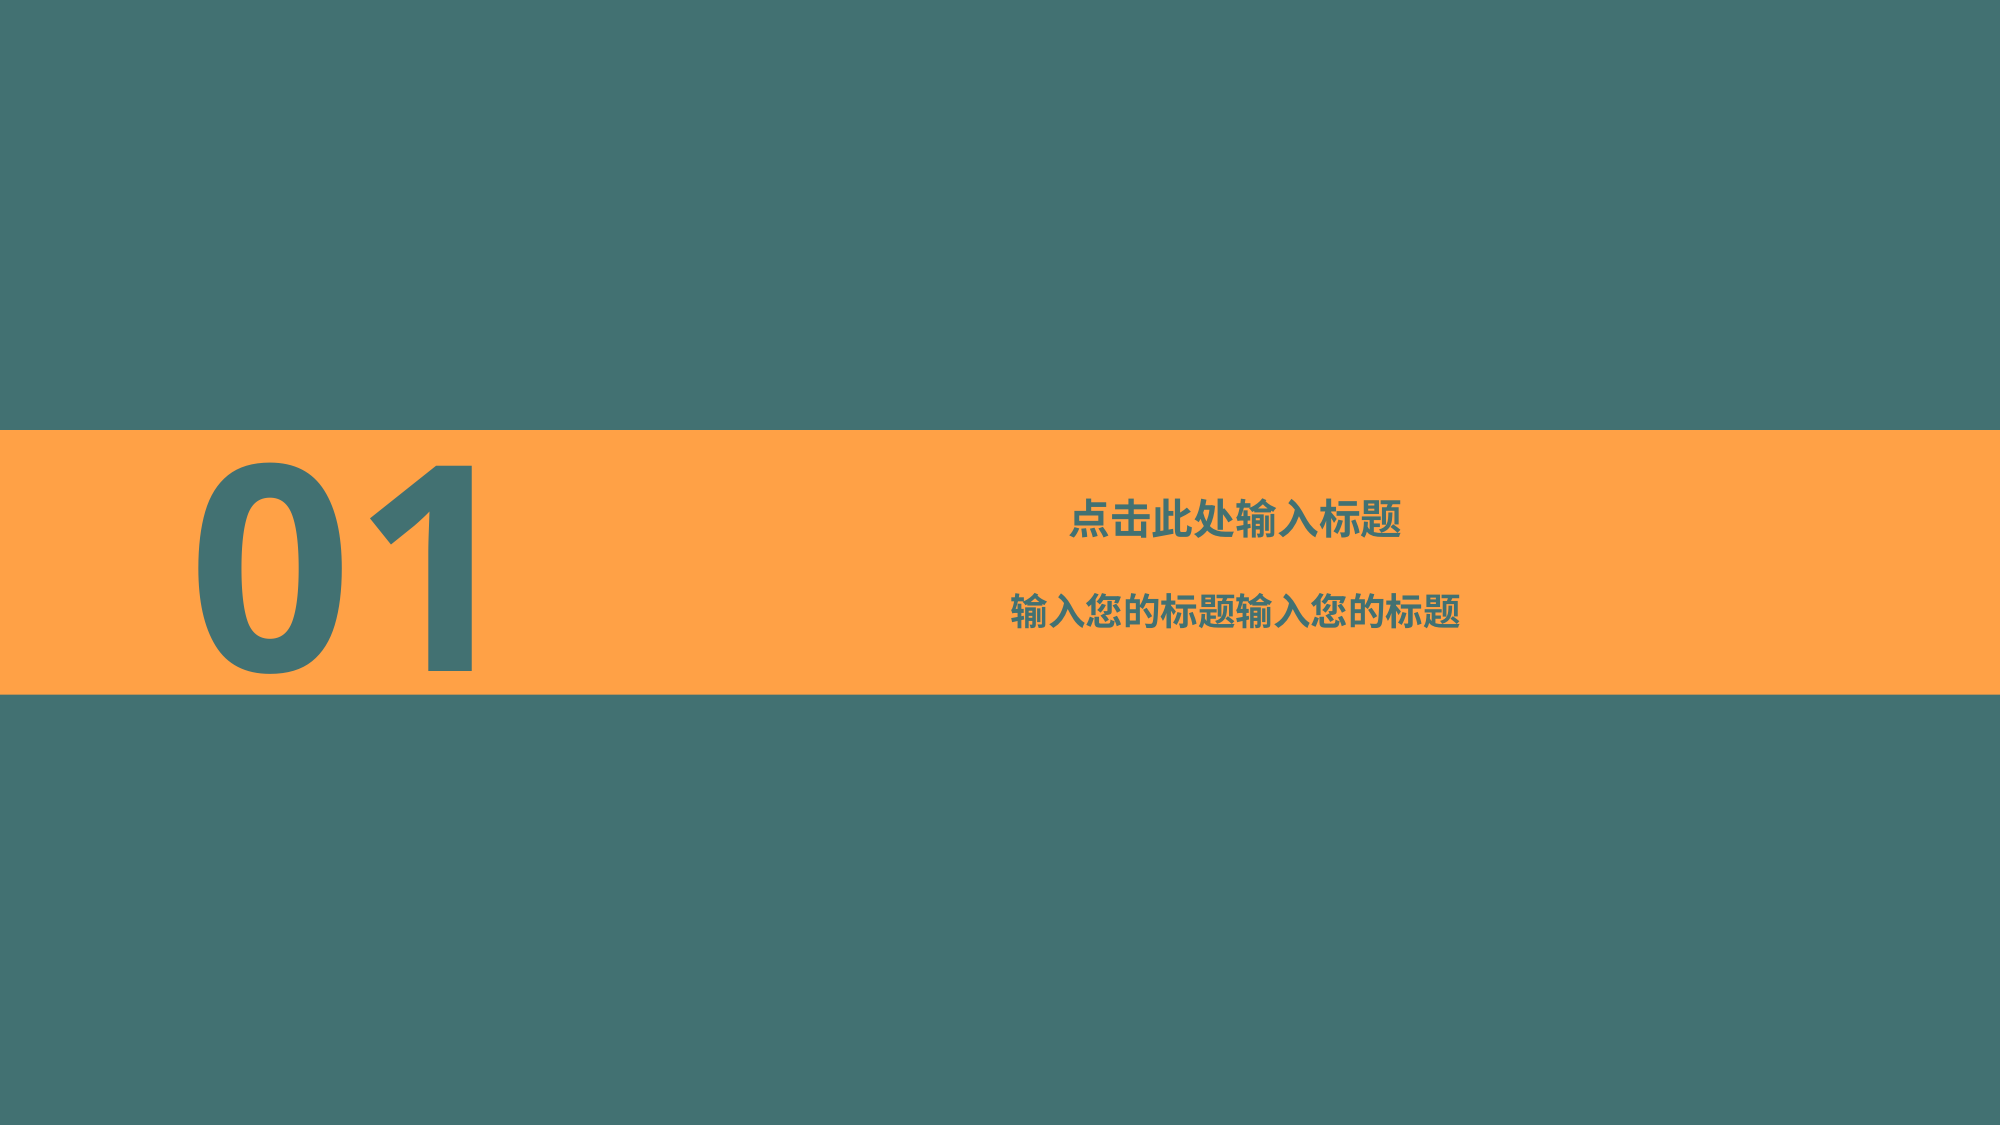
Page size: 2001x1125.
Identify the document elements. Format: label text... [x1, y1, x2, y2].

text_box [0, 0, 2000, 430]
text_box 输入您的标题输入您的标题 [970, 571, 1501, 641]
text_box 点击此处输入标题 [1053, 485, 1418, 551]
text_box [0, 695, 2000, 1125]
text_box [602, 430, 2000, 695]
text_box [0, 430, 173, 695]
text_box 01 [173, 376, 602, 748]
